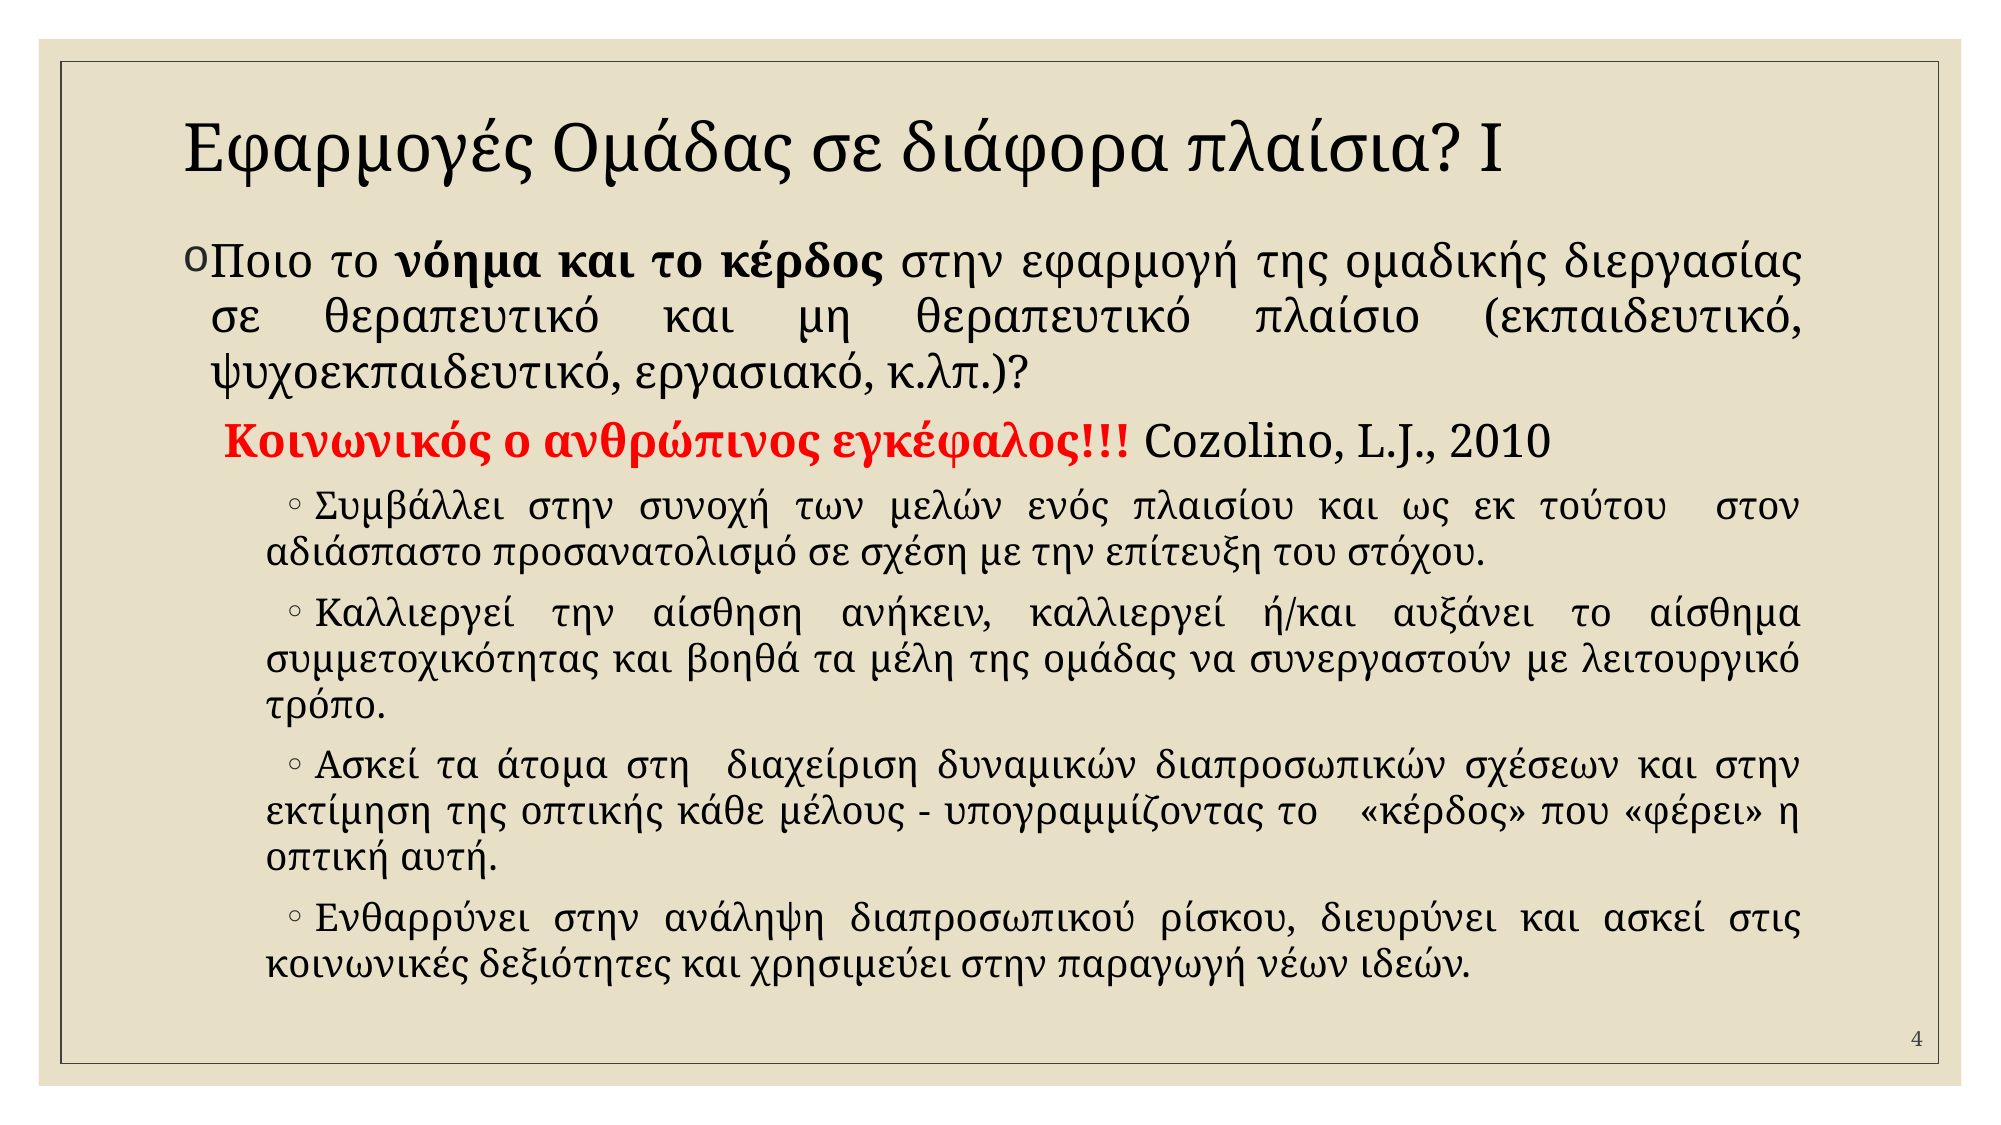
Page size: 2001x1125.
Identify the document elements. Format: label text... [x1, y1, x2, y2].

list Ποιο το νόημα και το κέρδος στην εφαρμογή της ομαδικής διεργασίας σε θεραπευτικό και μη θεραπευτικό πλαίσιο (εκπαιδευτικό, ψυχοεκπαιδευτικό, εργασιακό, κ.λπ.)? Κοινωνικός ο ανθρώπινος εγκέφαλος!!! Cozolino, L.J., 2010 Συμβάλλει στην συνοχή των μελών ενός πλαισίου και ως εκ τούτου στον αδιάσπαστο προσανατολισμό σε σχέση με την επίτευξη του στόχου. Καλλιεργεί την αίσθηση ανήκειν, καλλιεργεί ή/και αυξάνει το αίσθημα συμμετοχικότητας και βοηθά τα μέλη της ομάδας να συνεργαστούν με λειτουργικό τρόπο. Ασκεί τα άτομα στη διαχείριση δυναμικών διαπροσωπικών σχέσεων και στην εκτίμηση της οπτικής κάθε μέλους - υπογραμμίζοντας το «κέρδος» που «φέρει» η οπτική αυτή. Ενθαρρύνει στην ανάληψη διαπροσωπικού ρίσκου, διευρύνει και ασκεί στις κοινωνικές δεξιότητες και χρησιμεύει στην παραγωγή νέων ιδεών. [167, 224, 1818, 999]
slide_number 4 [1697, 1019, 1938, 1062]
title Eφαρμογές Ομάδας σε διάφορα πλαίσια? Ι [151, 72, 1802, 204]
